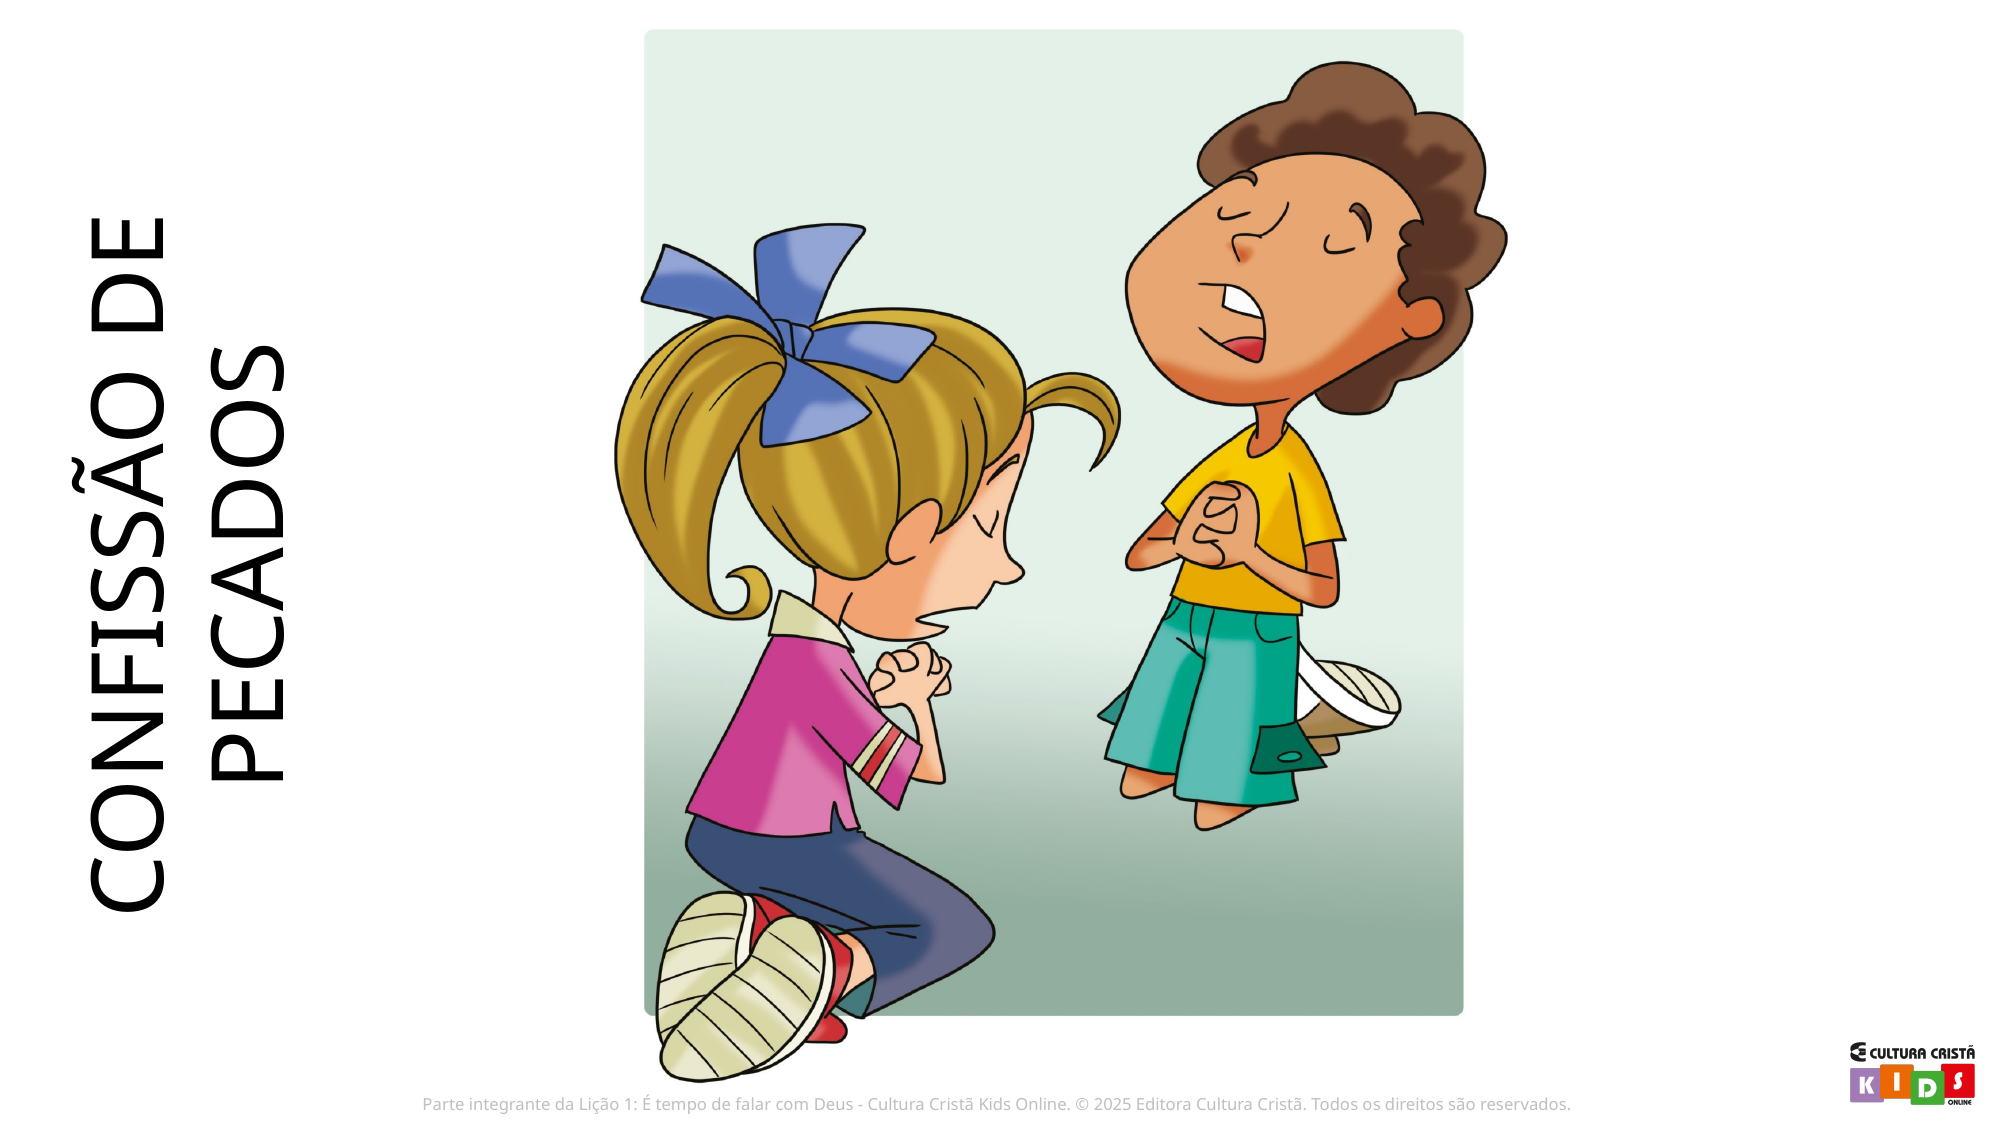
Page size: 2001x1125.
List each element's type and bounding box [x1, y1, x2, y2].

text_box [0, 2, 2000, 1125]
